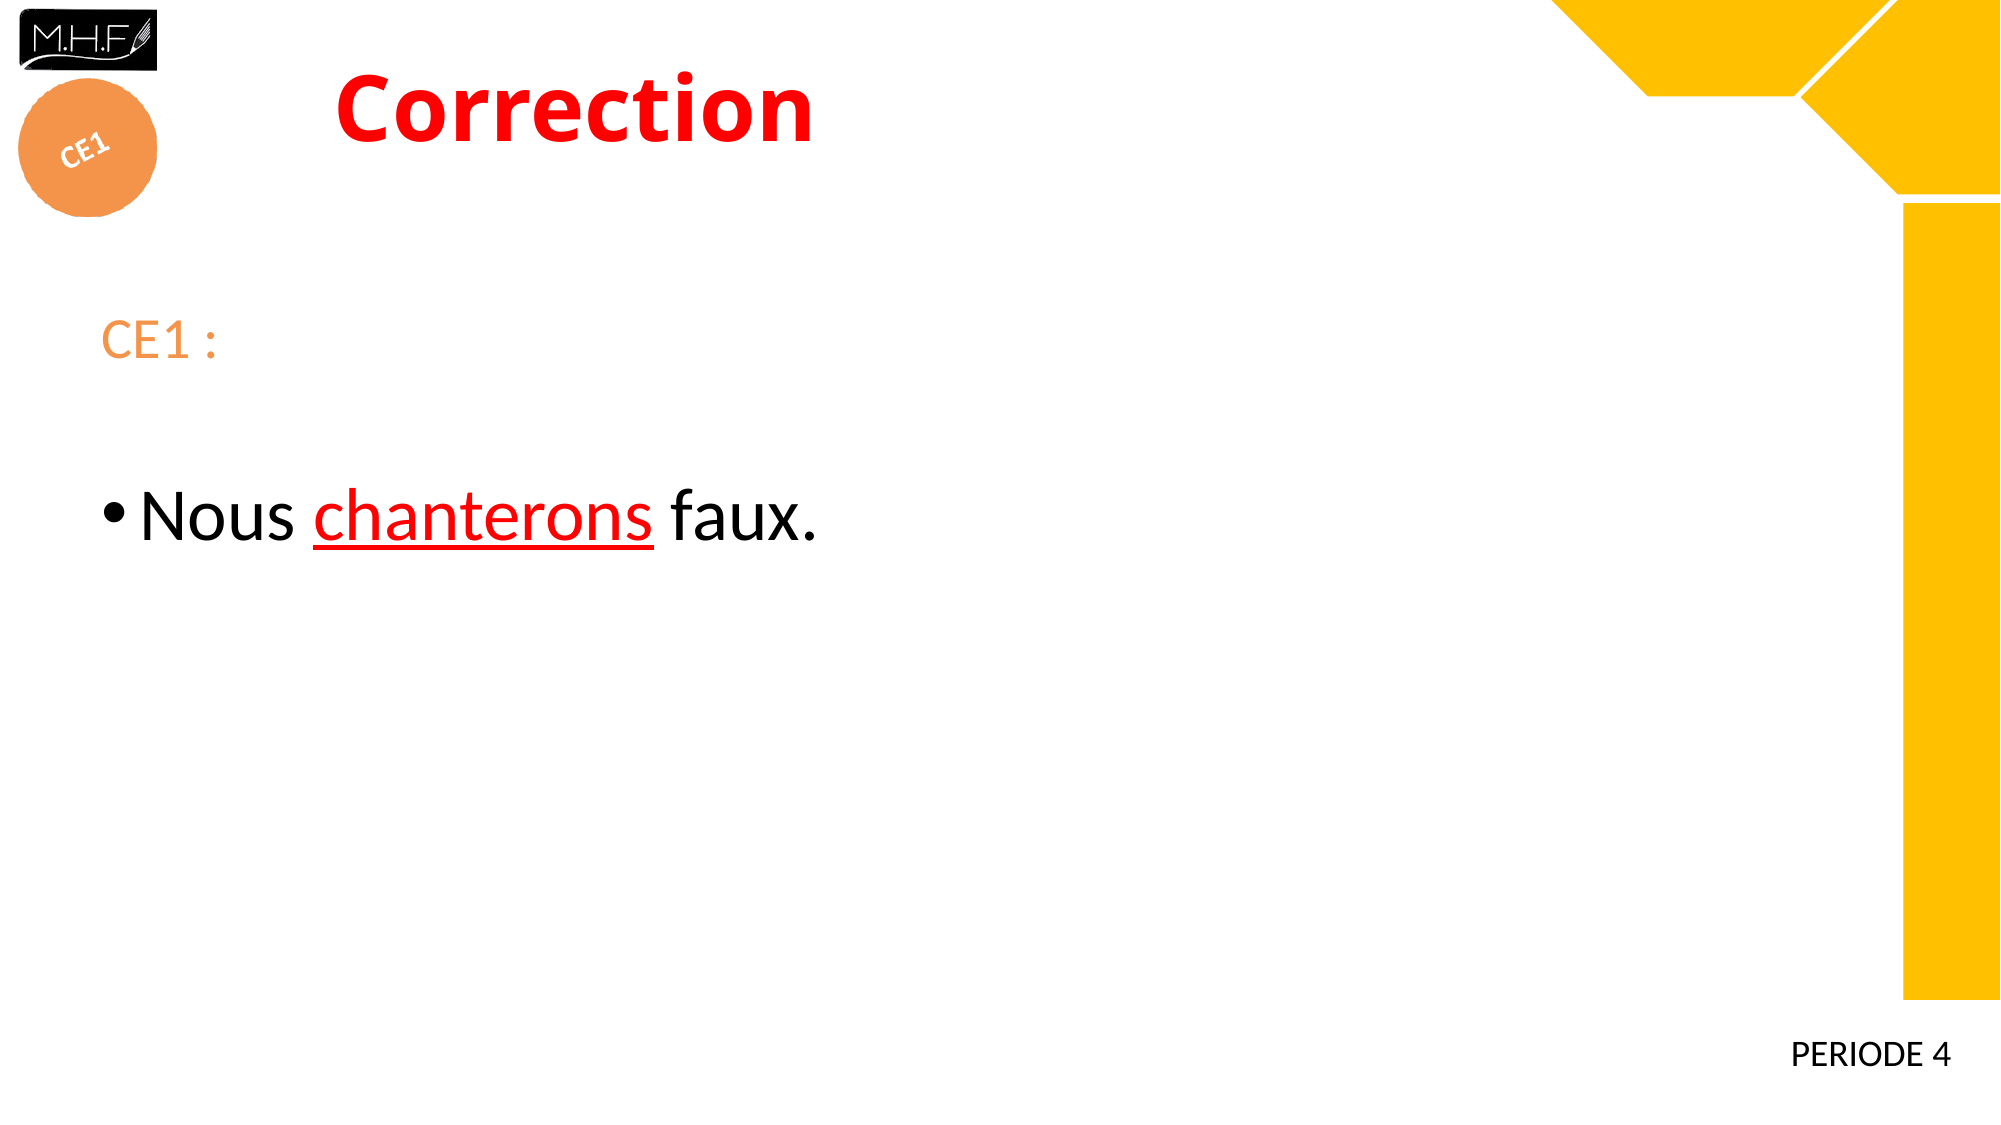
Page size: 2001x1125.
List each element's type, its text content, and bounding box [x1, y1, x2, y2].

picture [18, 78, 157, 218]
list CE1 : Nous chanterons faux. [86, 300, 1853, 1015]
text_box [1549, 0, 1892, 98]
text_box [1799, 0, 2000, 196]
title Correction [318, 3, 1865, 221]
picture [16, 7, 157, 74]
text_box [1902, 202, 2000, 1001]
text_box PERIODE 4 [1362, 1021, 1967, 1125]
